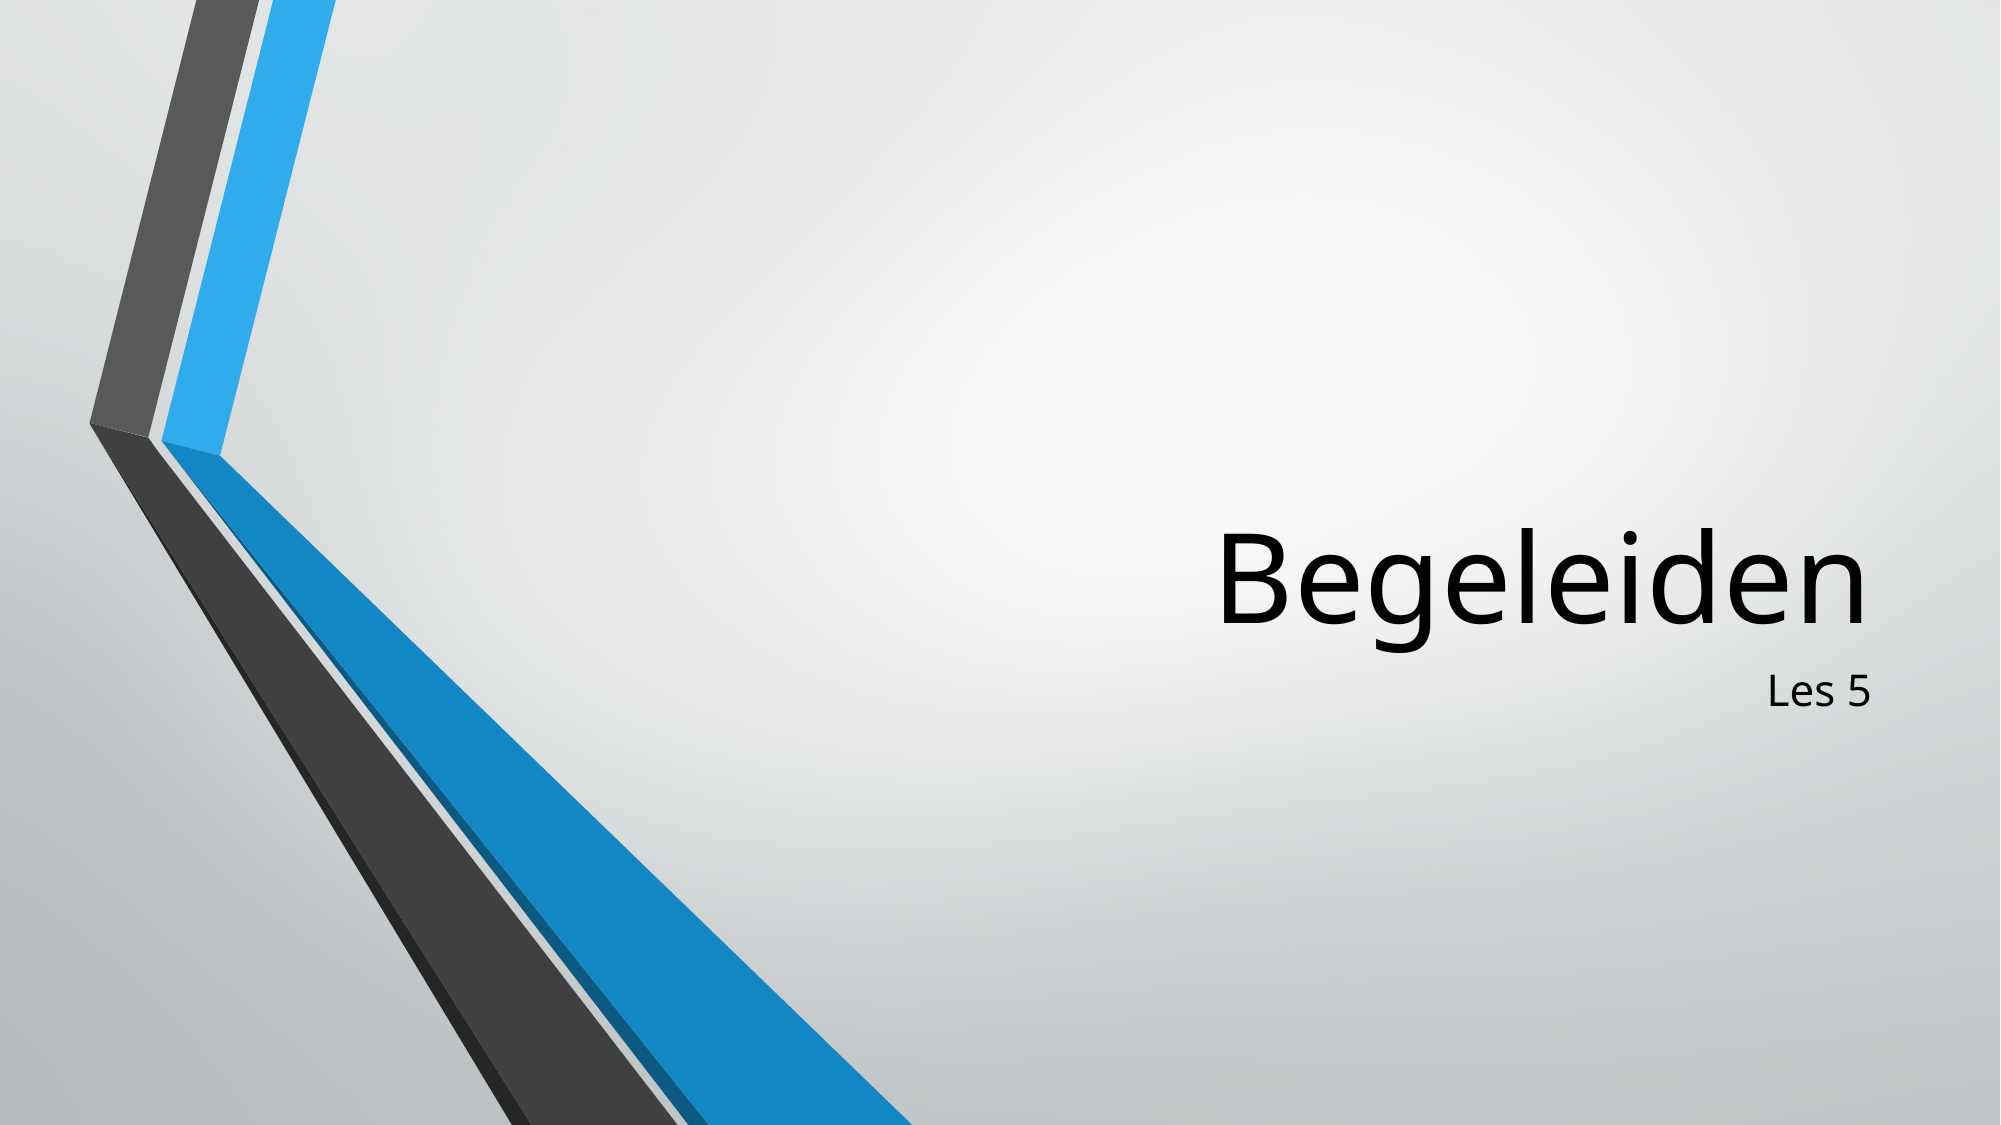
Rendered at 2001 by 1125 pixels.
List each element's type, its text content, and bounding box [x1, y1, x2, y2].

subtitle Les 5 [740, 655, 1887, 884]
title Begeleiden [480, 226, 1887, 656]
